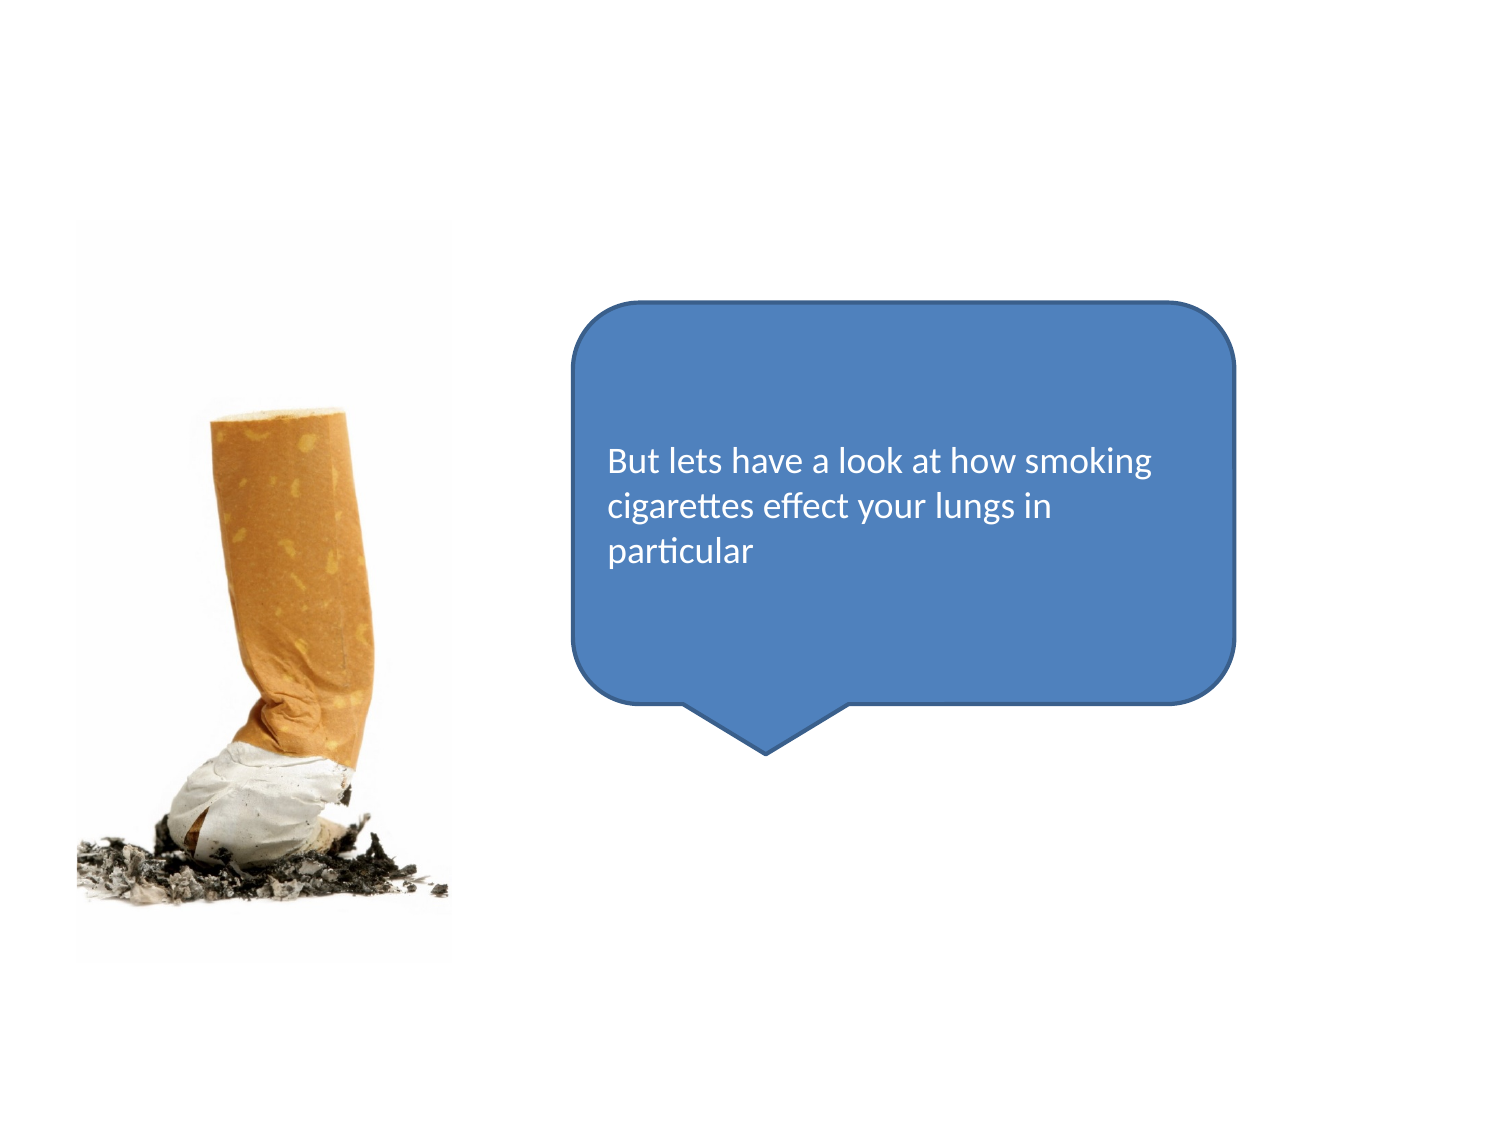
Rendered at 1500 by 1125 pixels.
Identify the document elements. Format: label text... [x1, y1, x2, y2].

text_box But lets have a look at how smoking cigarettes effect your lungs in particular [570, 300, 1237, 757]
picture [76, 219, 452, 963]
